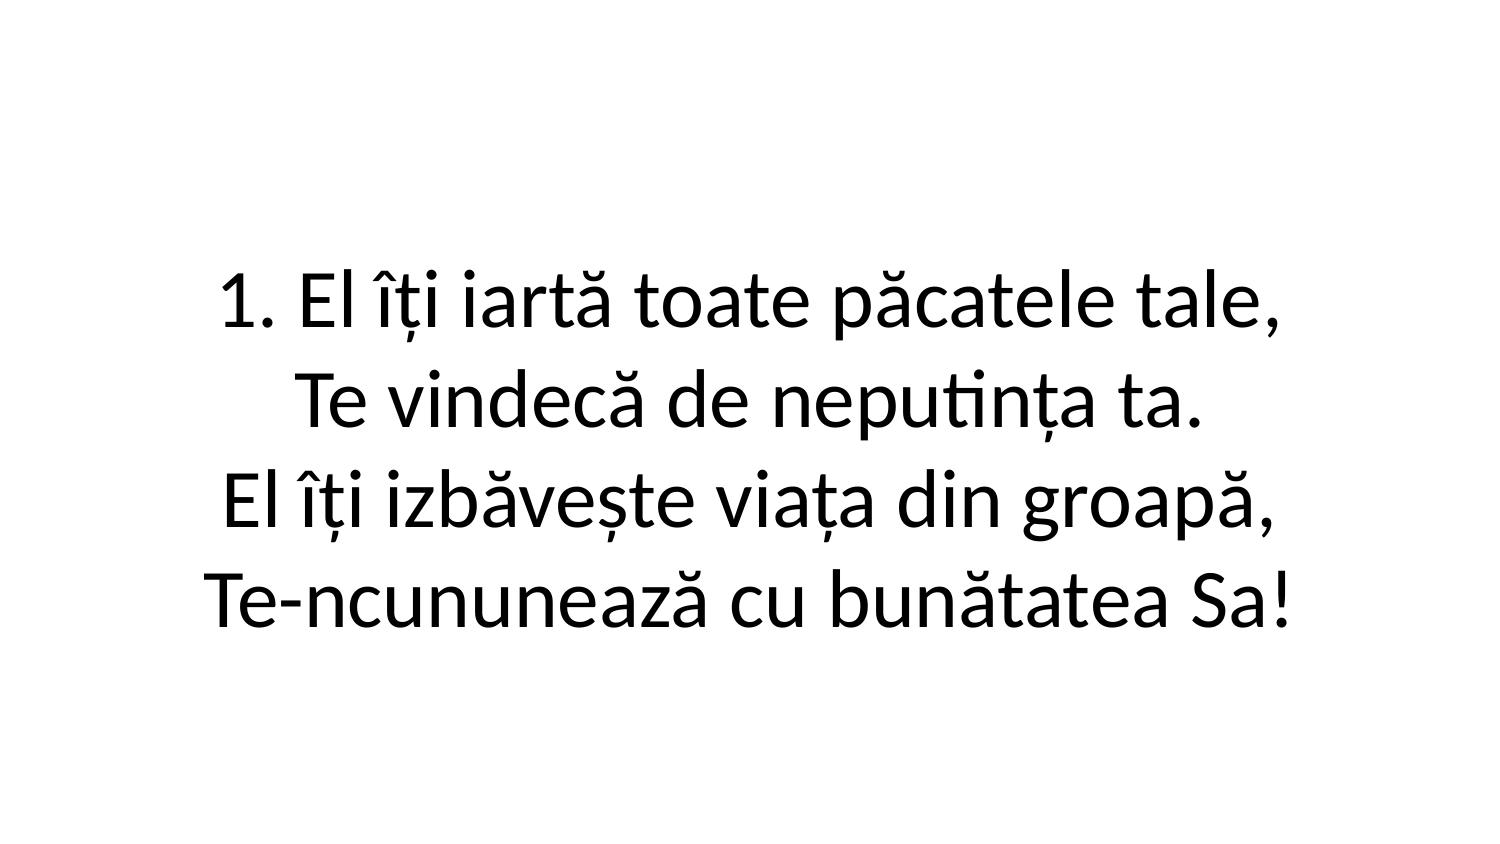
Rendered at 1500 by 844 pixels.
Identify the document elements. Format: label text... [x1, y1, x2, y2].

text_box 1. El îți iartă toate păcatele tale, Te vindecă de neputința ta. El îți izbăvește viața din groapă, Te-ncununează cu bunătatea Sa! [188, 192, 1311, 652]
